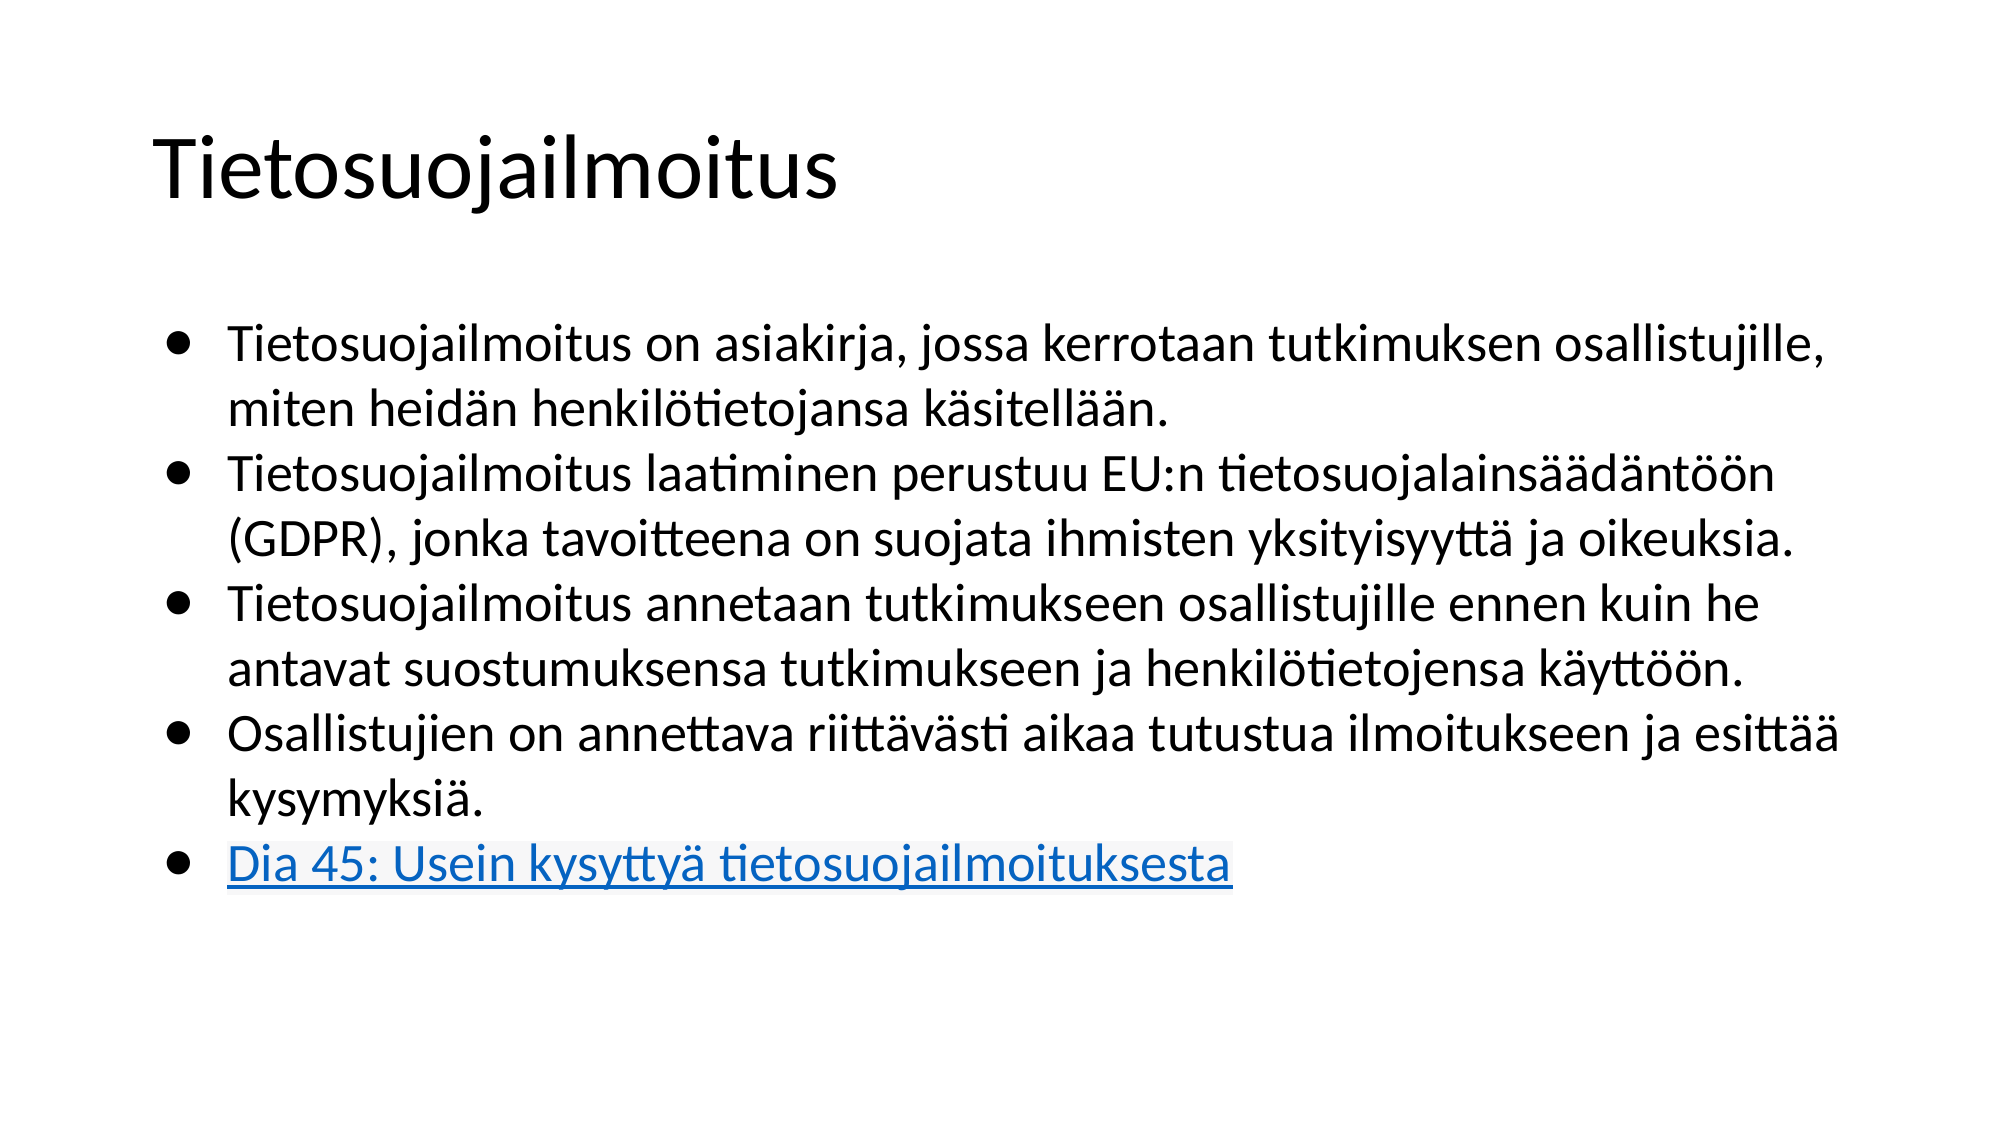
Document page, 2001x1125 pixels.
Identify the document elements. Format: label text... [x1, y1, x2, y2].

title Tietosuojailmoitus [137, 59, 1863, 278]
list Tietosuojailmoitus on asiakirja, jossa kerrotaan tutkimuksen osallistujille, miten heidän henkilötietojansa käsitellään. Tietosuojailmoitus laatiminen perustuu EU:n tietosuojalainsäädäntöön (GDPR), jonka tavoitteena on suojata ihmisten yksityisyyttä ja oikeuksia. Tietosuojailmoitus annetaan tutkimukseen osallistujille ennen kuin he antavat suostumuksensa tutkimukseen ja henkilötietojensa käyttöön. Osallistujien on annettava riittävästi aikaa tutustua ilmoitukseen ja esittää kysymyksiä. Dia 45: Usein kysyttyä tietosuojailmoituksesta [137, 299, 1863, 1014]
